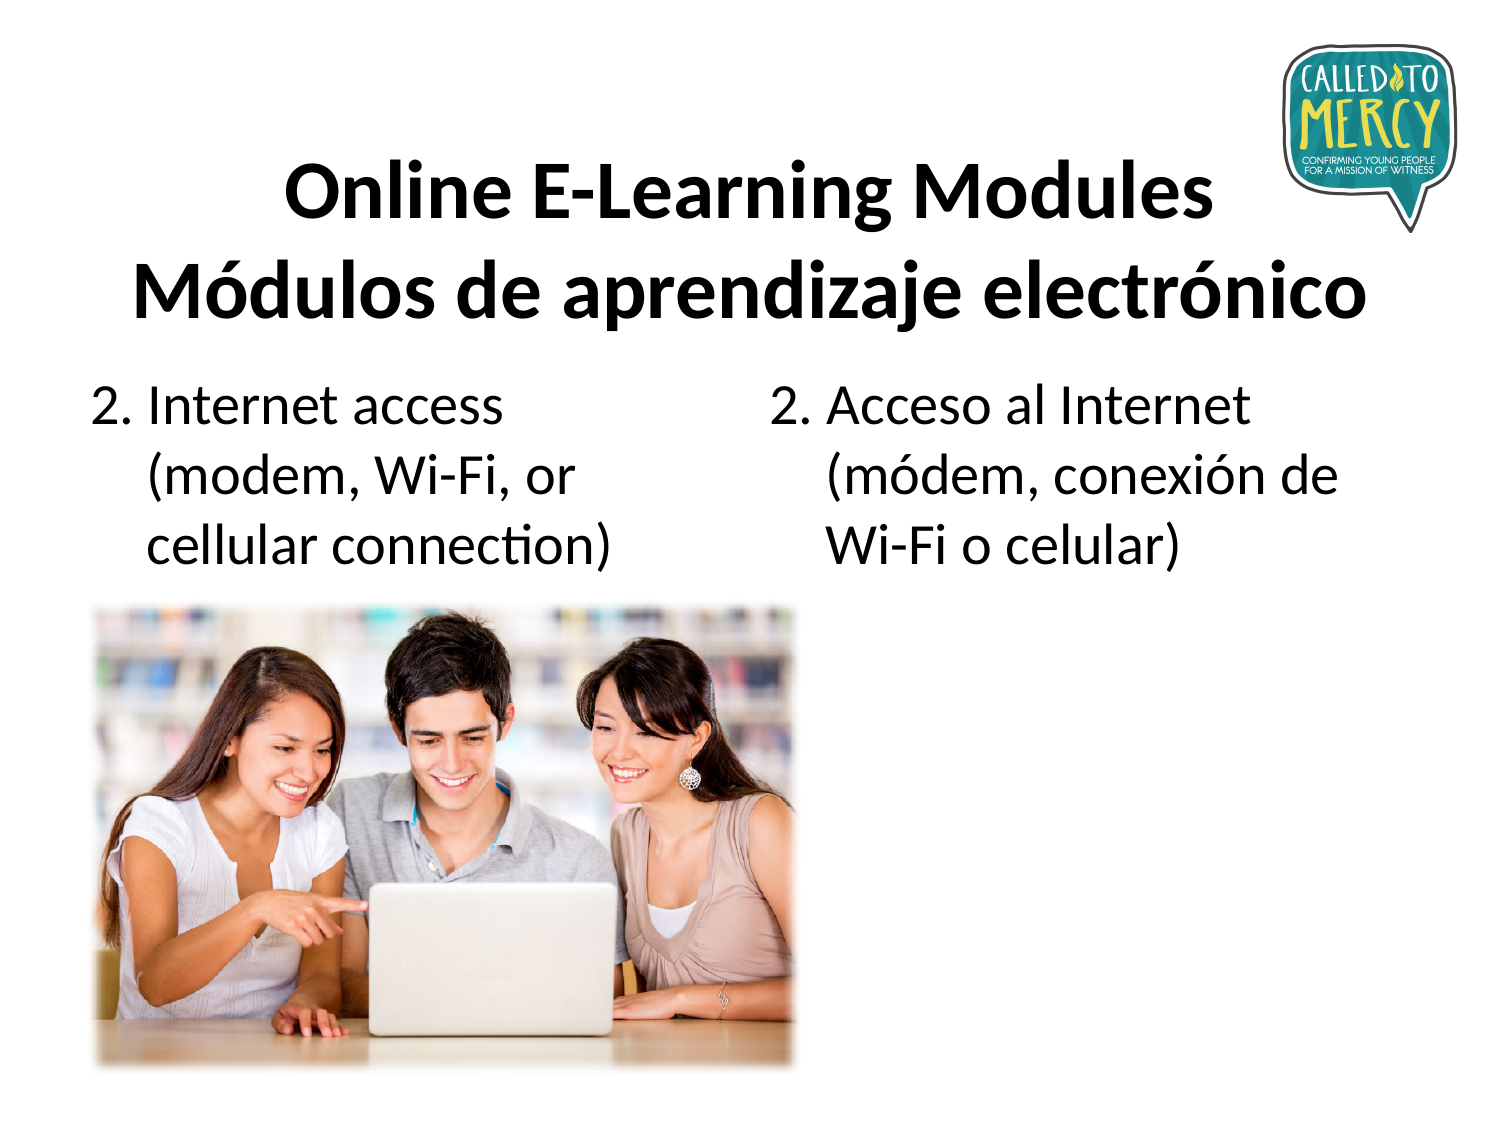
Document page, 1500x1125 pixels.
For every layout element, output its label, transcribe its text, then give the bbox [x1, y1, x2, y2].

list 2. Acceso al Internet (módem, conexión de Wi-Fi o celular) [754, 358, 1417, 1102]
list 2. Internet access (modem, Wi-Fi, or cellular connection) [75, 358, 738, 1102]
picture [87, 599, 801, 1076]
picture [1237, 44, 1500, 234]
title Online E-Learning Modules Módulos de aprendizaje electrónico [75, 141, 1425, 329]
